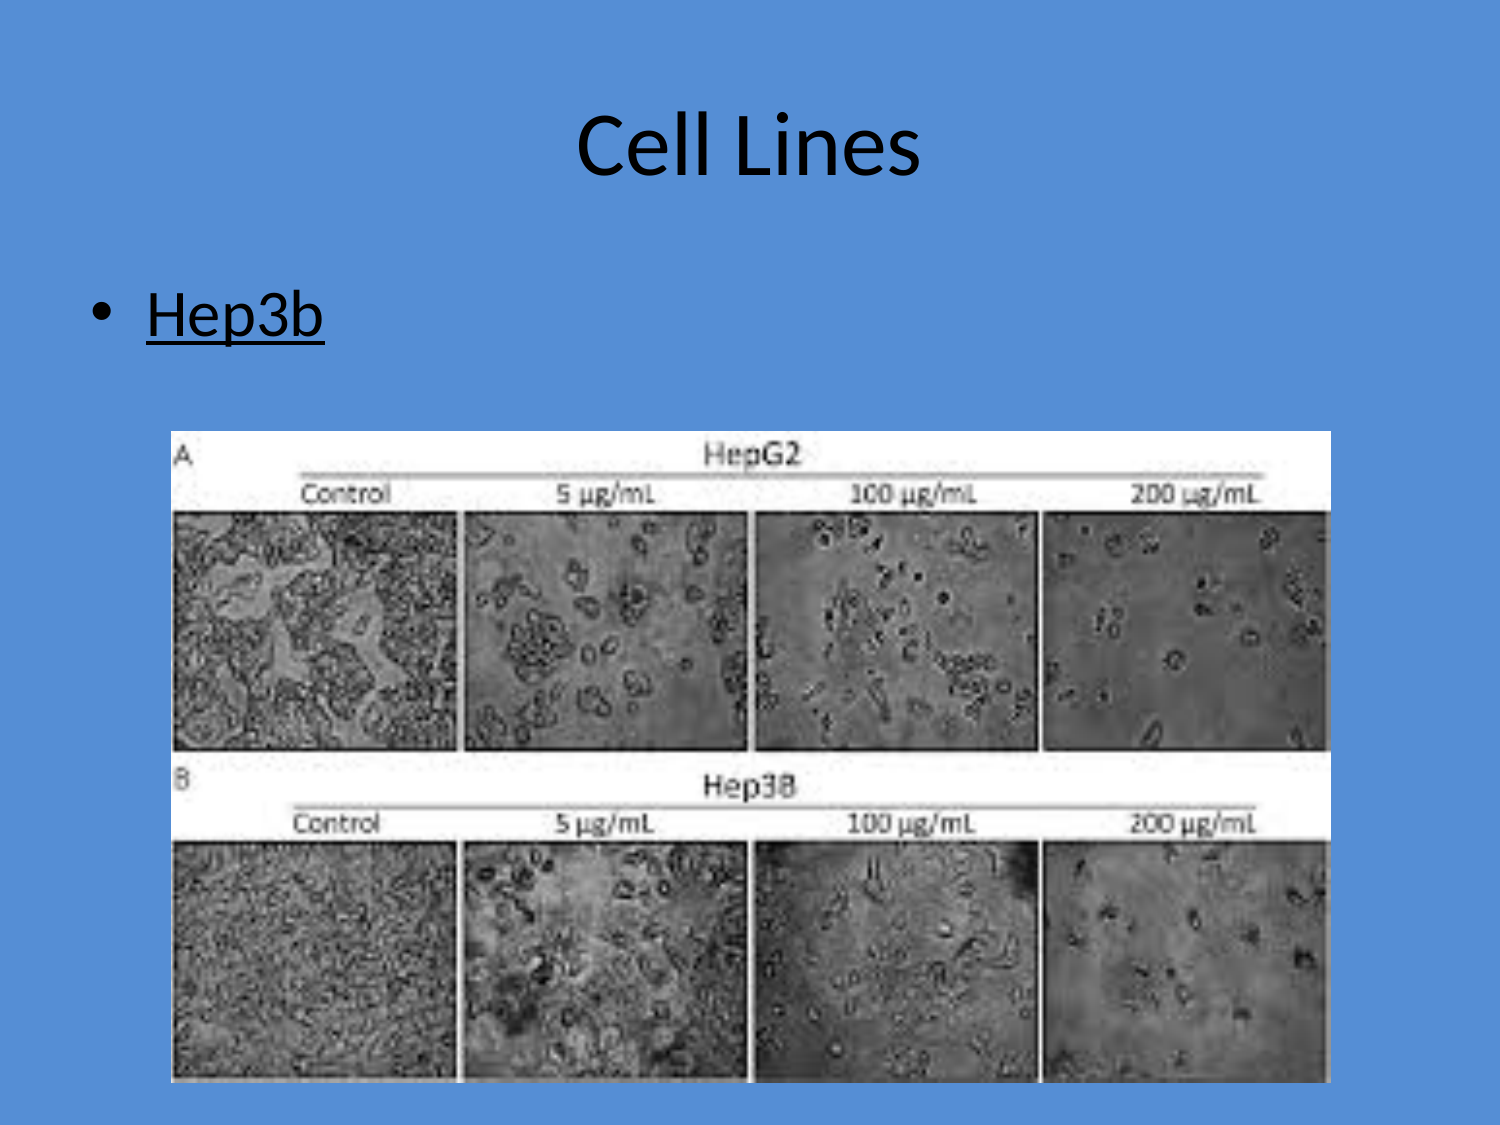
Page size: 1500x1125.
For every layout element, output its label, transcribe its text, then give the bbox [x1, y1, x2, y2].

picture [170, 431, 1332, 1084]
title Cell Lines [75, 45, 1425, 233]
list Hep3b [75, 262, 1425, 1005]
